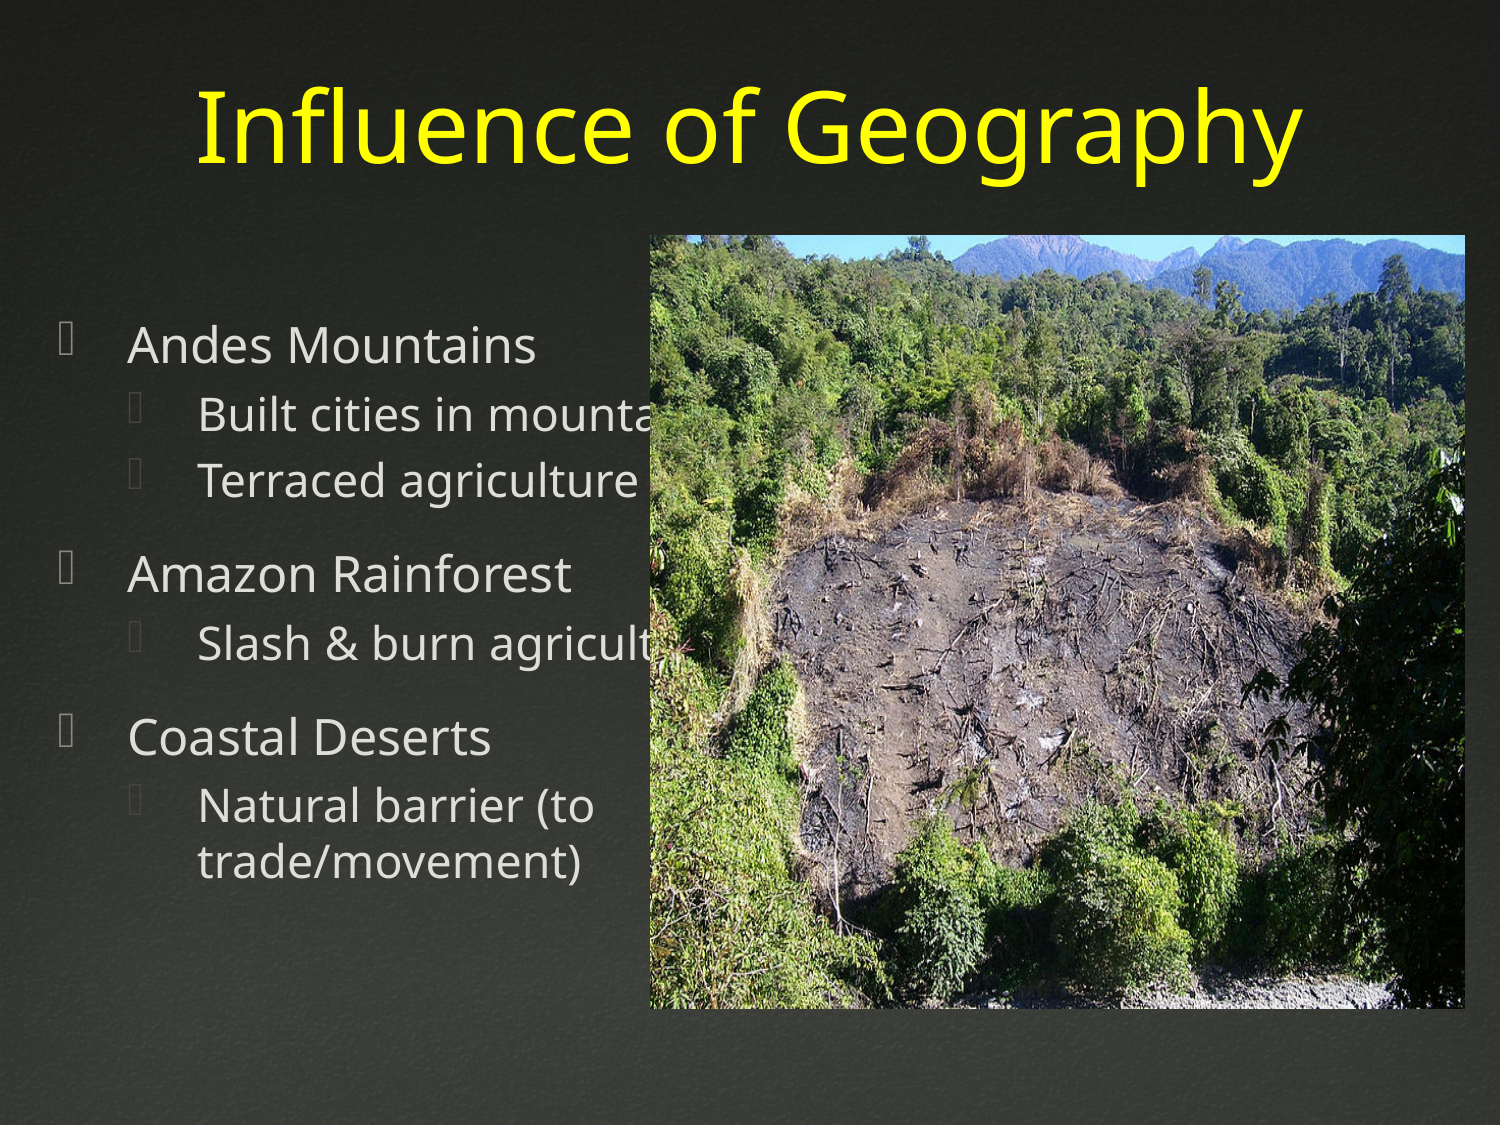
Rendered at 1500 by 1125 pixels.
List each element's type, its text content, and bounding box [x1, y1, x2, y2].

title Influence of Geography [112, 11, 1388, 236]
picture [615, 235, 1465, 1009]
list Andes Mountains Built cities in mountains Terraced agriculture Amazon Rainforest Slash & burn agriculture Coastal Deserts Natural barrier (to trade/movement) [42, 306, 643, 979]
